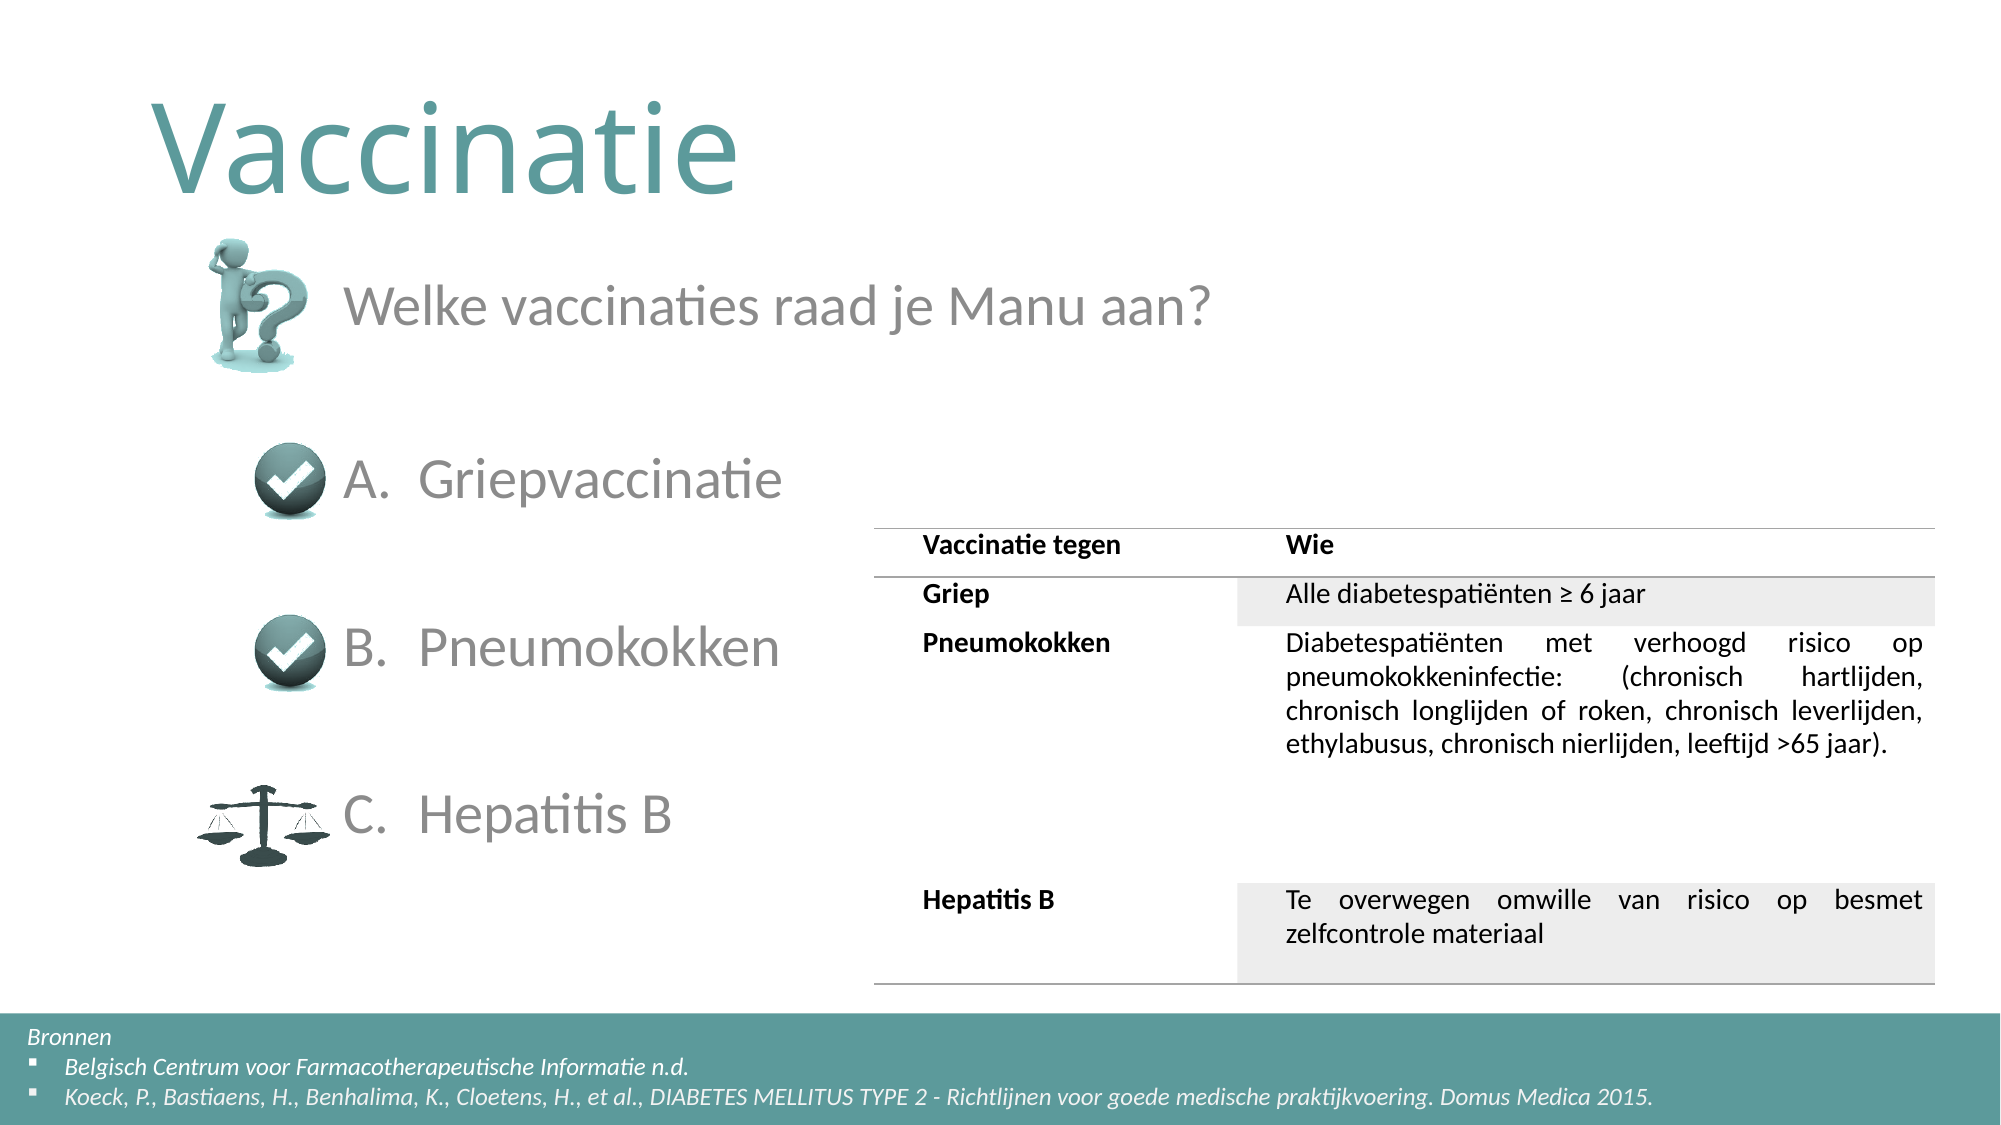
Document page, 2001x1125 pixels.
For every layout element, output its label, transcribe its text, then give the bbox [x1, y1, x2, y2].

picture [248, 432, 330, 529]
text_box Bronnen Belgisch Centrum voor Farmacotherapeutische Informatie n.d. Koeck, P., Bastiaens, H., Benhalima, K., Cloetens, H., et al., DIABETES MELLITUS TYPE 2 - Richtlijnen voor goede medische praktijkvoering. Domus Medica 2015. [12, 1013, 2000, 1118]
table_cell Diabetespatiënten met verhoogd risico op pneumokokkeninfectie: (chronisch hartlijden, chronisch longlijden of roken, chronisch leverlijden, ethy­labusus, chronisch nierlijden, leeftijd >65 jaar). [1237, 626, 1935, 883]
list Welke vaccinaties raad je Manu aan? [329, 267, 1785, 362]
table_header Vaccinatie tegen [874, 529, 1237, 576]
table_cell Hepatitis B [874, 883, 1237, 983]
table_cell Griep [874, 578, 1237, 626]
picture [197, 785, 330, 867]
title Vaccinatie [136, 22, 1862, 229]
table_cell Te overwegen omwille van risico op besmet zelfcontrole materiaal [1237, 883, 1935, 983]
table_cell Alle diabetespatiënten ≥ 6 jaar [1237, 578, 1935, 626]
text_box Griepvaccinatie Pneumokokken Hepatitis B [328, 441, 1785, 826]
picture [168, 221, 329, 382]
table_cell Pneumokokken [874, 626, 1237, 883]
picture [248, 604, 330, 701]
table_header Wie [1237, 529, 1935, 576]
